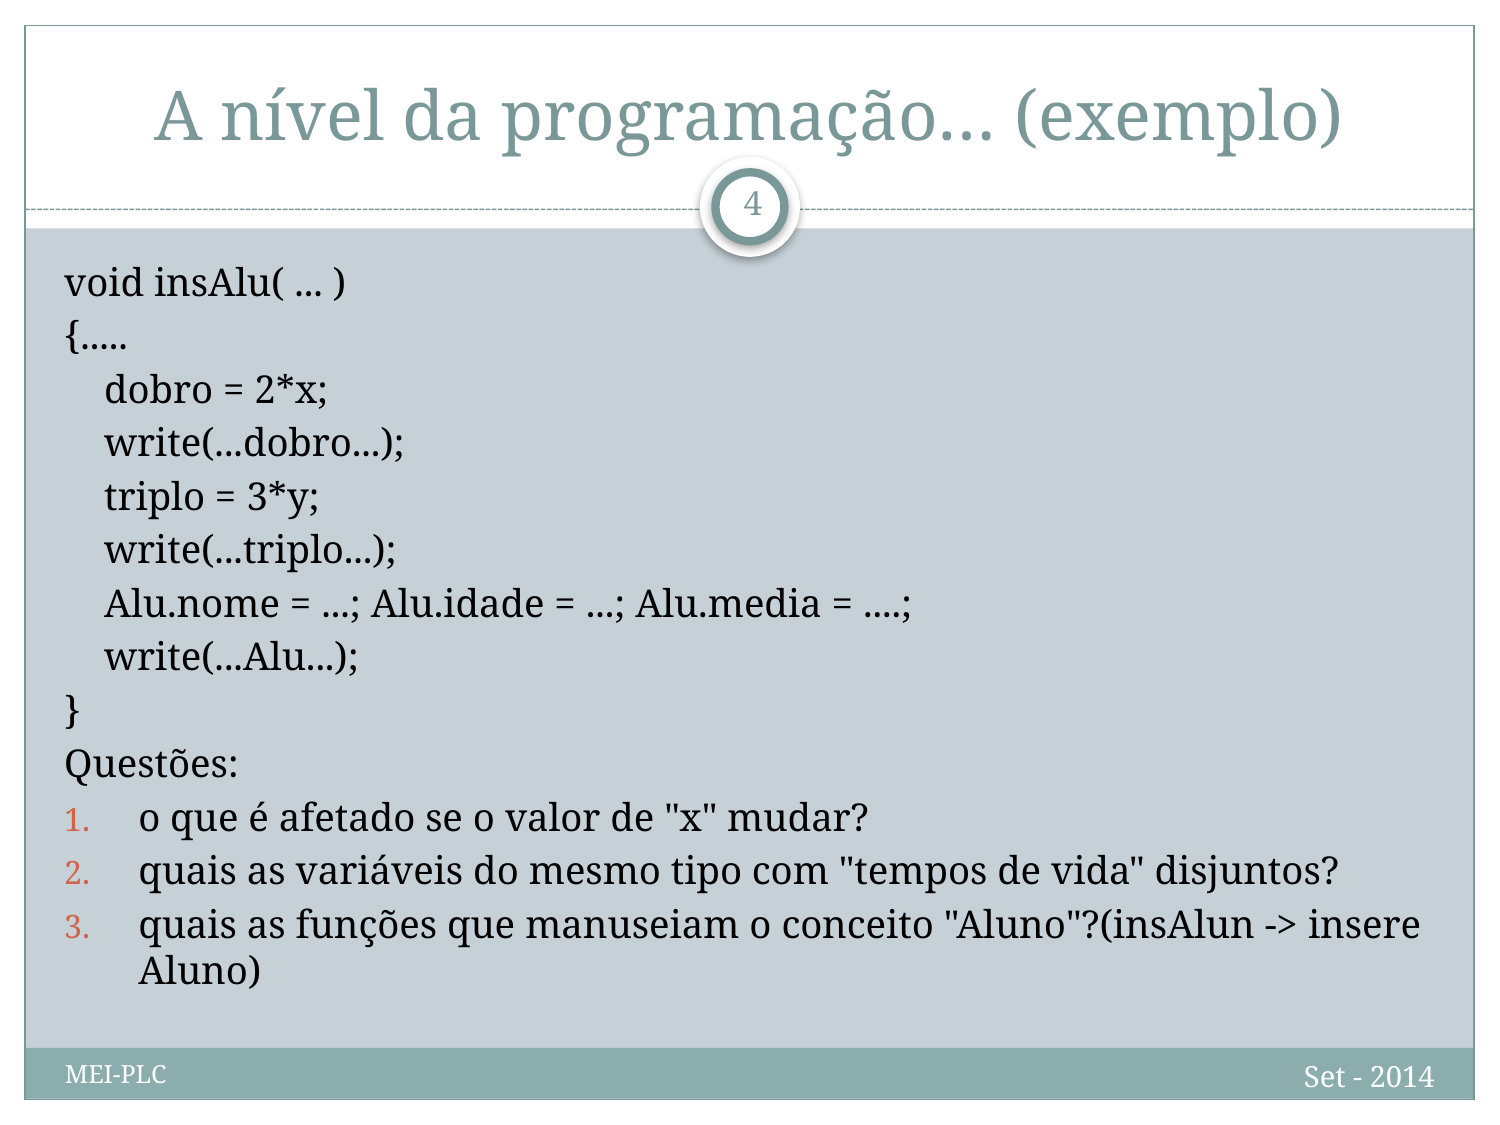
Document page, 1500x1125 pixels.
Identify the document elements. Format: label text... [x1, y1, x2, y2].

title A nível da programação… (exemplo) [49, 37, 1450, 162]
slide_number Set - 2014 [950, 1050, 1450, 1111]
footer MEI-PLC [50, 1051, 638, 1112]
slide_number 5 [715, 168, 791, 241]
list void insAlu( ... ) {..... dobro = 2*x; write(...dobro...); triplo = 3*y; write(...triplo...); Alu.nome = ...; Alu.idade = ...; Alu.media = ....; write(...Alu...); } Questões: o que é afetado se o valor de "x" mudar? quais as variáveis do mesmo tipo com "tempos de vida" disjuntos? quais as funções que manuseiam o conceito "Aluno"?(insAlun -> insere Aluno) [49, 250, 1445, 1001]
